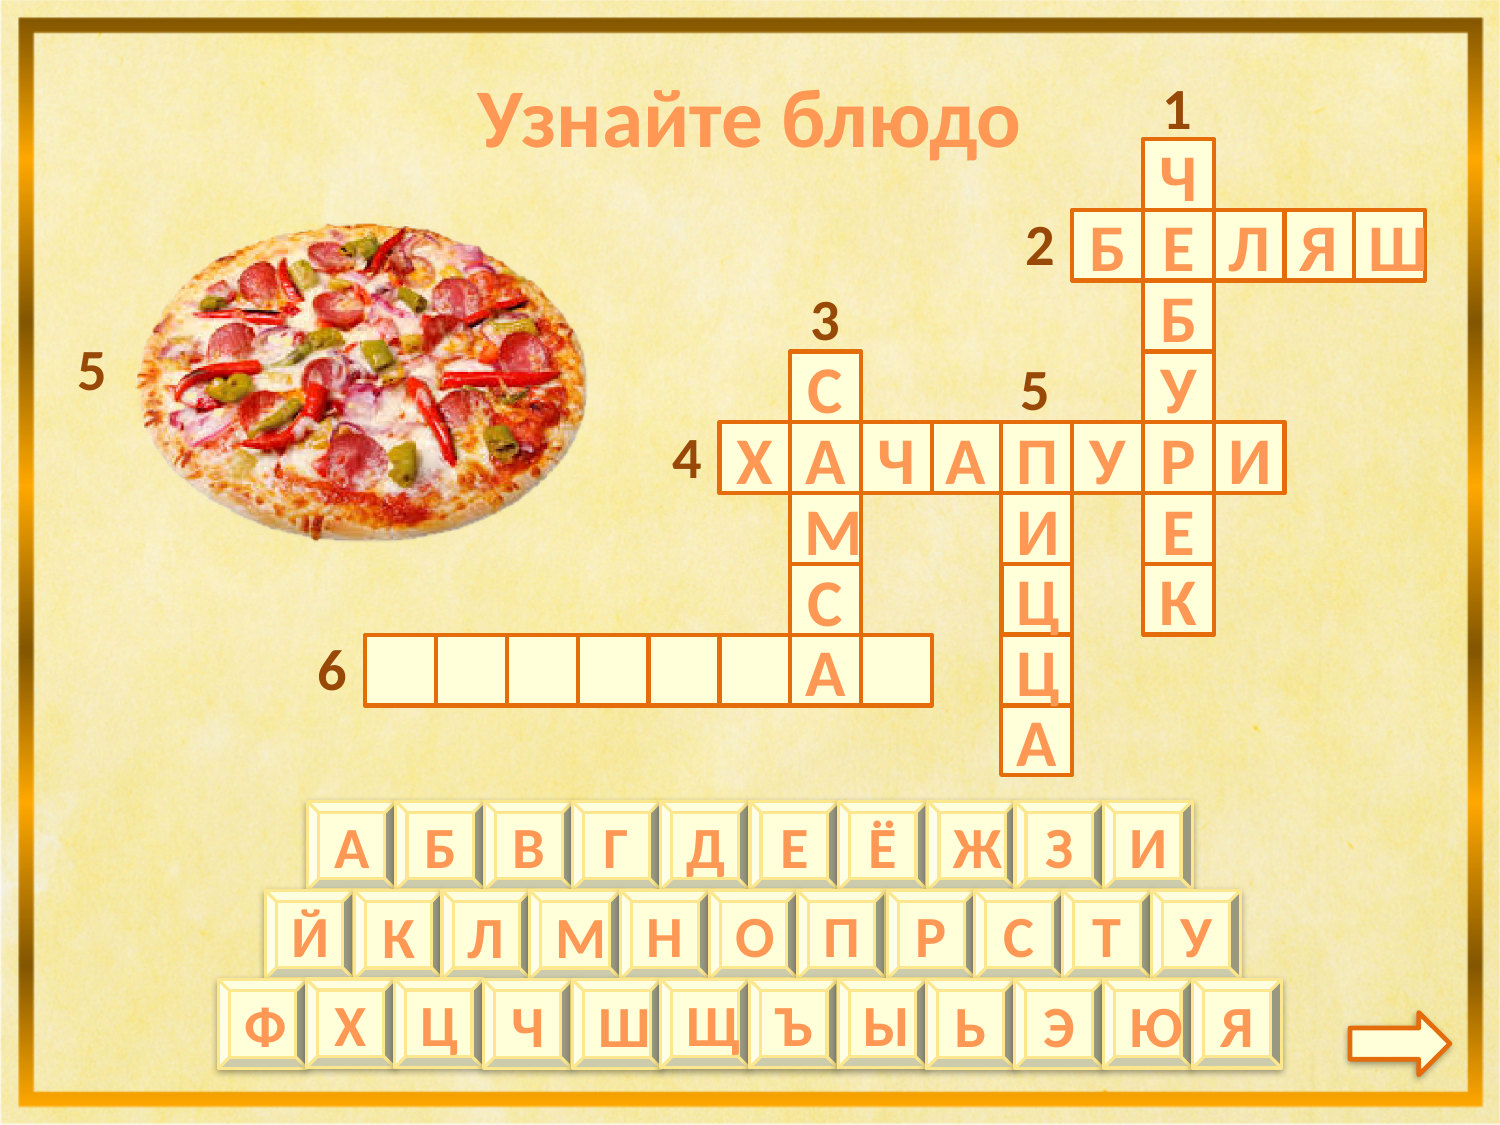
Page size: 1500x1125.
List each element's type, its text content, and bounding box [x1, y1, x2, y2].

text_box У [1074, 420, 1141, 495]
text_box С [357, 891, 438, 901]
text_box 2 [1155, 891, 1237, 901]
text_box Узнайте блюдо [463, 56, 1037, 172]
text_box А [788, 636, 863, 708]
text_box [721, 633, 788, 708]
text_box И [999, 495, 1074, 566]
text_box Ц [394, 978, 481, 1069]
text_box 4 [1107, 802, 1189, 811]
text_box Ю [1103, 978, 1189, 1069]
text_box Л [441, 889, 526, 976]
text_box 3 [795, 275, 855, 360]
text_box Ё [837, 800, 924, 888]
text_box Е [749, 800, 835, 888]
text_box [651, 633, 721, 708]
text_box Е [664, 980, 746, 990]
text_box А [306, 800, 392, 888]
text_box Узнайте блюдо [930, 981, 1010, 990]
text_box Х [305, 978, 391, 1069]
text_box Х [717, 420, 788, 495]
text_box С [788, 349, 863, 424]
text_box Я [1192, 978, 1283, 1069]
text_box Н [620, 889, 706, 977]
text_box П [1003, 420, 1074, 495]
text_box 1 [1147, 64, 1208, 149]
text_box К [1141, 566, 1216, 637]
text_box А [842, 802, 924, 812]
text_box П [796, 889, 884, 977]
text_box А [934, 420, 1003, 495]
text_box Е [1141, 495, 1216, 566]
text_box У [1141, 354, 1216, 424]
text_box 4 [657, 412, 717, 498]
text_box Щ [660, 978, 746, 1069]
text_box Ш [801, 891, 883, 901]
text_box Ч [1141, 137, 1216, 212]
text_box И [1216, 420, 1287, 495]
text_box И [575, 802, 657, 812]
text_box А [788, 424, 863, 495]
text_box 6 [302, 624, 363, 710]
text_box А [269, 891, 350, 900]
text_box 6 [1107, 980, 1187, 990]
picture [0, 0, 1500, 1125]
text_box 5 [488, 802, 568, 812]
text_box И [399, 802, 481, 812]
text_box А [533, 891, 617, 901]
text_box Т [1062, 889, 1148, 977]
text_box 5 [62, 324, 103, 410]
text_box Ч [482, 979, 569, 1069]
text_box А [999, 708, 1074, 777]
text_box М [529, 889, 617, 977]
text_box Р [398, 980, 479, 989]
text_box 3 [712, 891, 794, 901]
text_box Л [1216, 208, 1287, 283]
text_box Ж [927, 800, 1011, 888]
text_box Ч [931, 802, 1011, 812]
text_box М [445, 891, 526, 901]
text_box 2 [1010, 200, 1070, 285]
text_box Ф [217, 979, 302, 1069]
text_box Х [1018, 802, 1100, 812]
text_box К [221, 980, 301, 990]
text_box С [974, 889, 1059, 977]
text_box Б [1066, 891, 1148, 901]
text_box В [484, 800, 568, 888]
text_box Л [978, 891, 1059, 901]
text_box 5 [1005, 344, 1065, 420]
text_box [863, 633, 934, 708]
text_box Б [1070, 208, 1141, 283]
text_box Р [886, 889, 971, 977]
text_box Я [890, 891, 971, 901]
text_box Я [1287, 208, 1356, 283]
text_box Д [660, 800, 746, 888]
text_box М [788, 495, 863, 566]
text_box У [486, 980, 569, 990]
text_box Б [576, 980, 657, 990]
text_box С [624, 891, 705, 901]
text_box К [353, 889, 438, 976]
text_box Ш [572, 979, 657, 1069]
text_box [580, 633, 651, 708]
text_box [363, 633, 438, 708]
text_box Ш [1356, 208, 1427, 283]
text_box 1 [841, 980, 922, 990]
text_box Й [264, 889, 352, 977]
text_box Б [1141, 283, 1216, 354]
text_box Ч [863, 420, 934, 495]
text_box Ц [311, 802, 392, 812]
text_box Ч [753, 980, 834, 990]
text_box О [708, 889, 794, 977]
text_box Ь [925, 979, 1011, 1069]
text_box Е [1141, 211, 1216, 283]
text_box У [664, 802, 746, 812]
text_box Р [1141, 424, 1216, 495]
text_box [1019, 981, 1099, 990]
text_box Ц [999, 637, 1074, 708]
text_box З [1014, 800, 1100, 888]
text_box И [1103, 800, 1193, 888]
text_box Информационные источники [1196, 980, 1278, 990]
text_box Г [571, 800, 657, 888]
text_box Э [1014, 979, 1100, 1069]
text_box Ы [837, 978, 922, 1069]
text_box [438, 633, 509, 708]
text_box У [1151, 889, 1241, 977]
text_box Е [310, 980, 390, 989]
text_box П [753, 802, 835, 812]
text_box Б [395, 800, 481, 888]
text_box [509, 633, 580, 708]
text_box Ъ [748, 978, 834, 1069]
text_box С [788, 565, 863, 637]
text_box Ц [999, 565, 1074, 637]
text_box [1349, 1011, 1451, 1076]
